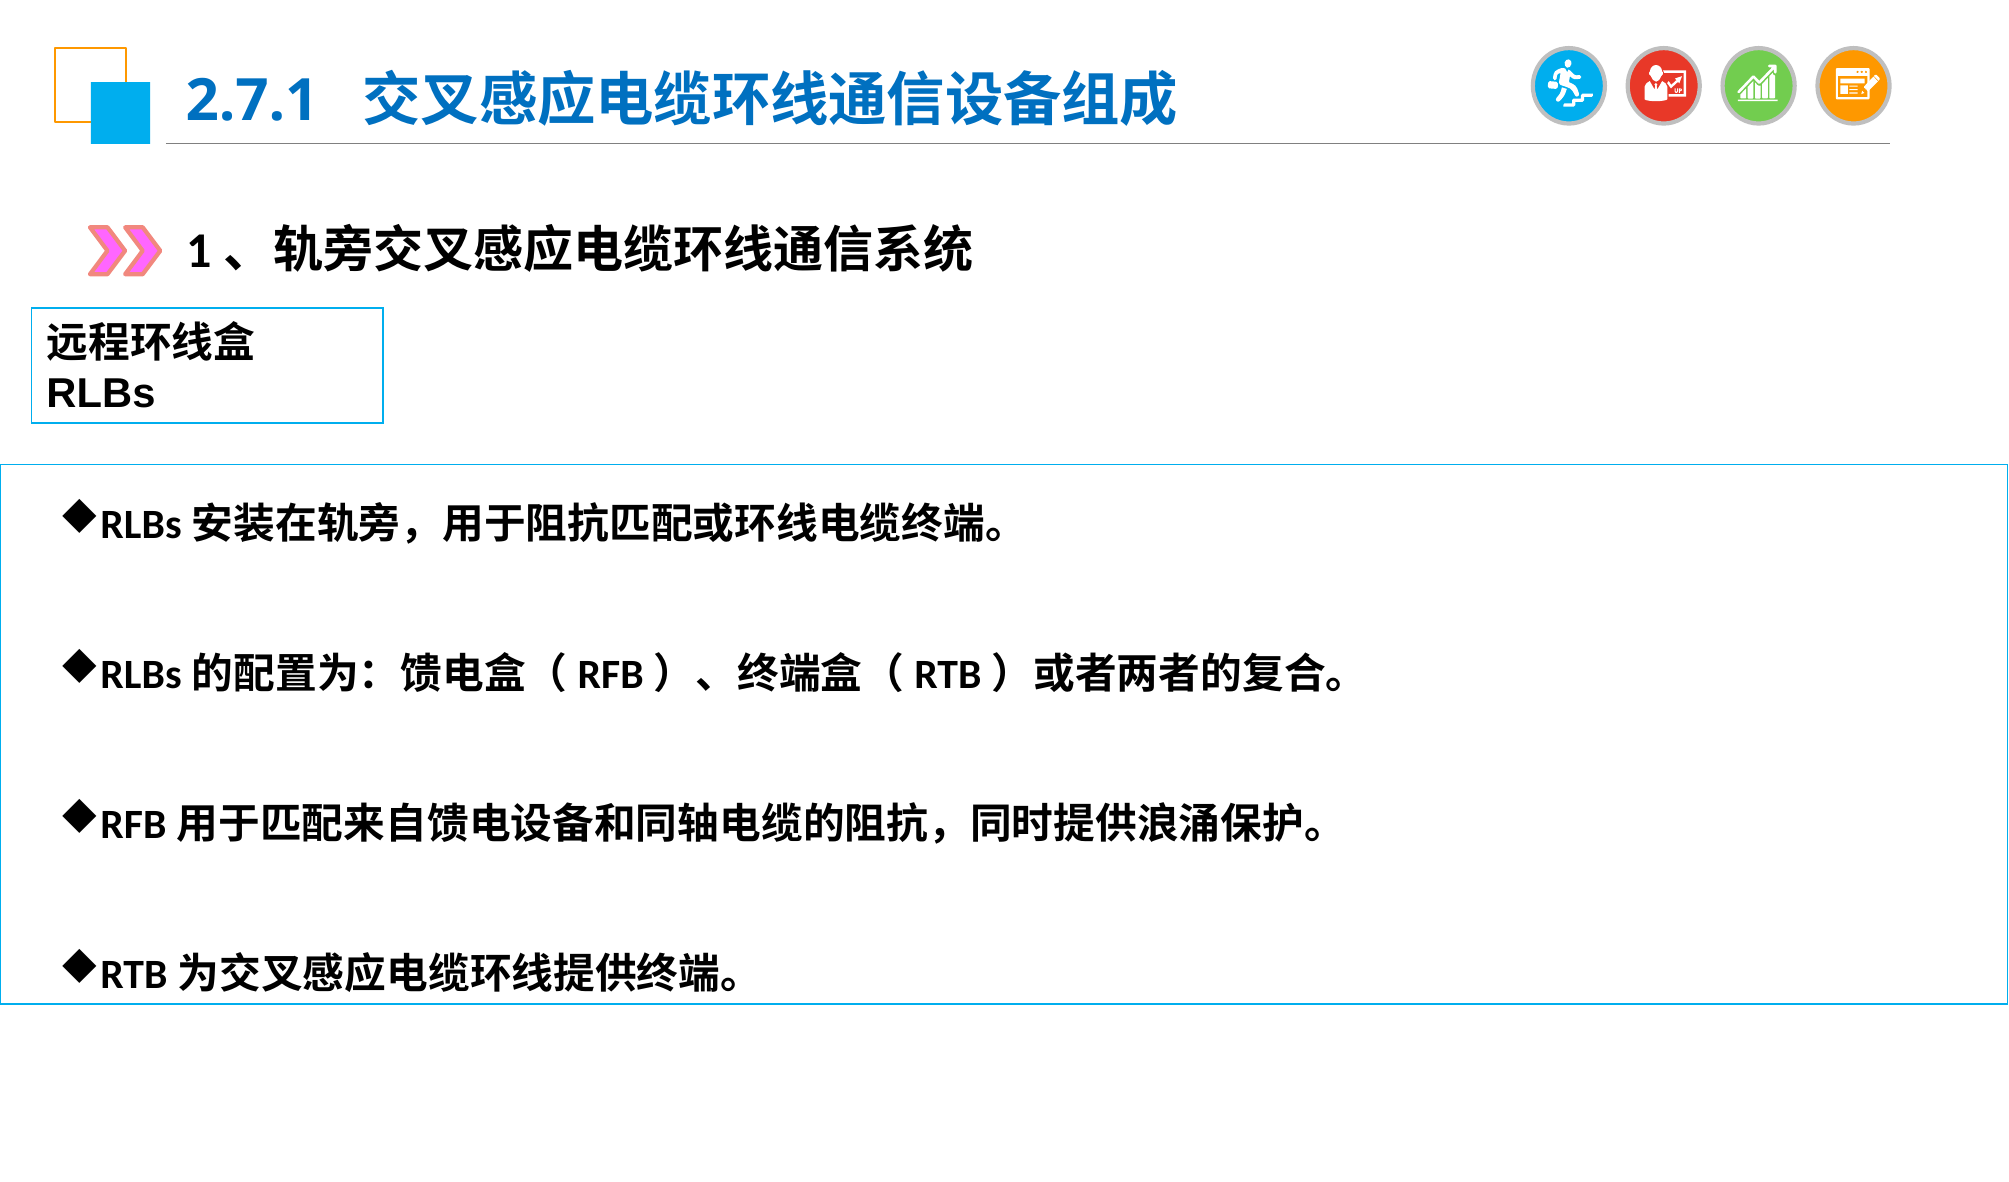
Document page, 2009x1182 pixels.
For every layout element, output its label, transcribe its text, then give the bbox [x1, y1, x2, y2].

text_box RLBs安装在轨旁，用于阻抗匹配或环线电缆终端。 RLBs的配置为：馈电盒（RFB）、终端盒（RTB）或者两者的复合。 RFB用于匹配来自馈电设备和同轴电缆的阻抗，同时提供浪涌保护。 RTB为交叉感应电缆环线提供终端。 [0, 464, 2008, 1005]
text_box 远程环线盒RLBs [31, 308, 383, 424]
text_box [89, 209, 1000, 289]
text_box 2.7.1 交叉感应电缆环线通信设备组成 [165, 51, 1199, 212]
